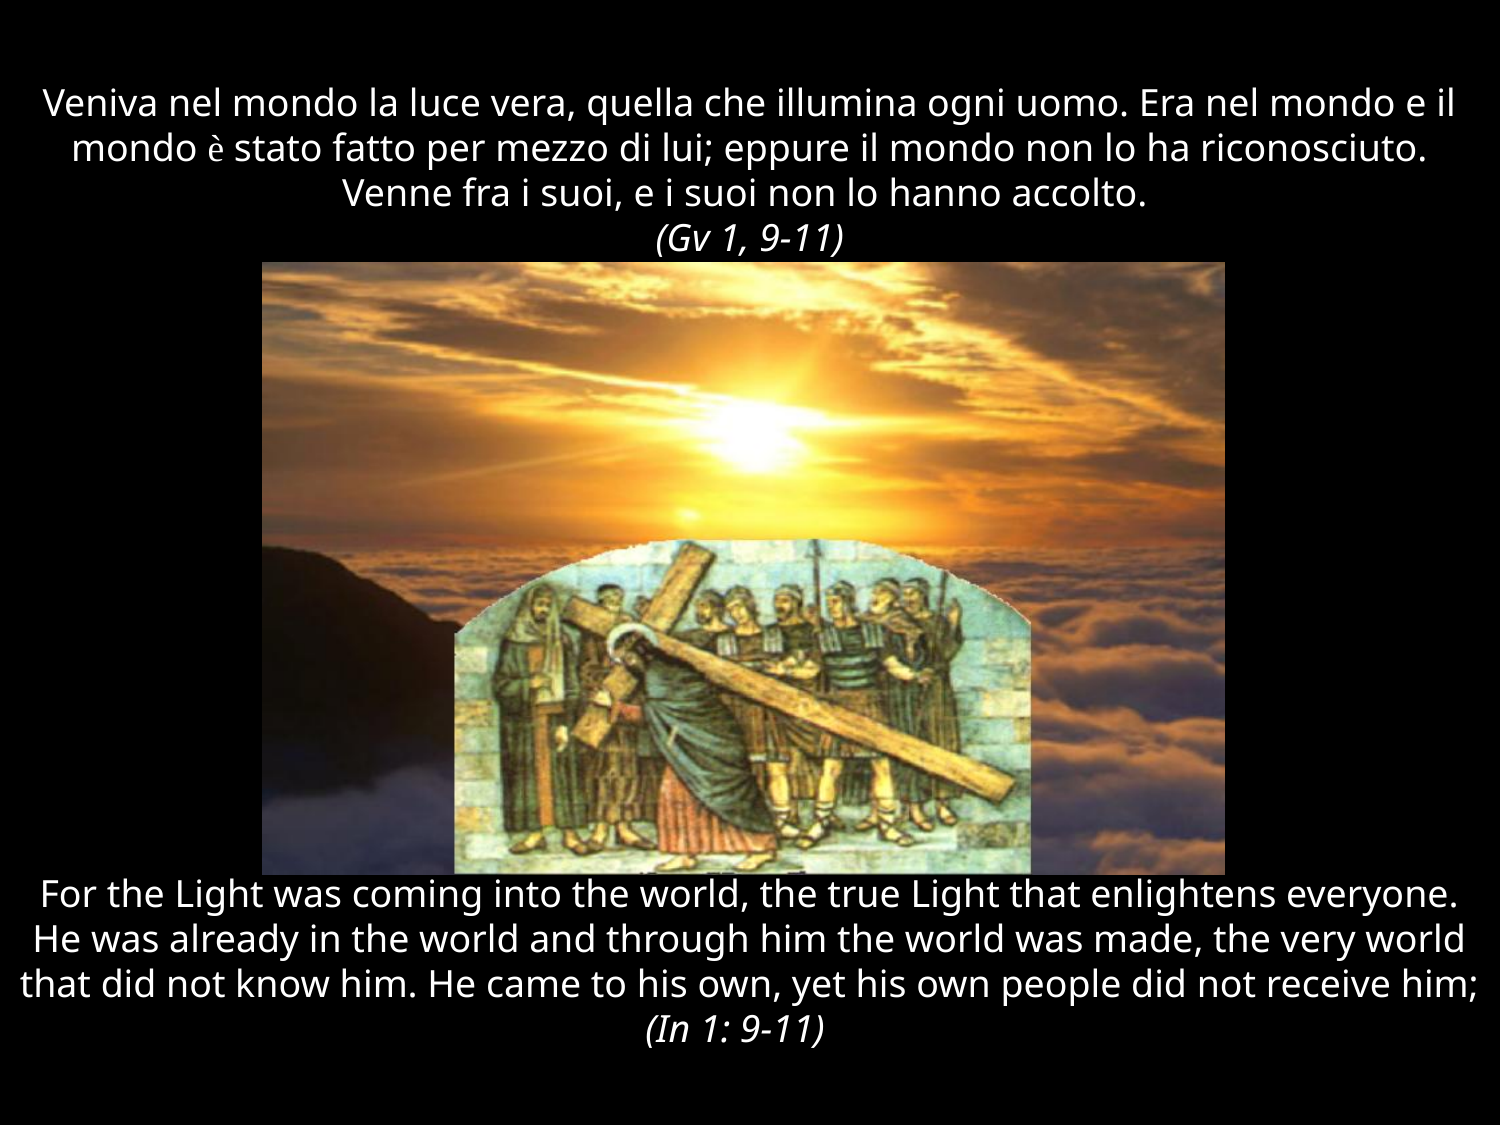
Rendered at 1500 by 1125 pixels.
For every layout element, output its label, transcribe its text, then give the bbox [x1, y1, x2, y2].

title Veniva nel mondo la luce vera, quella che illumina ogni uomo. Era nel mondo e il mondo è stato fatto per mezzo di lui; eppure il mondo non lo ha riconosciuto. Venne fra i suoi, e i suoi non lo hanno accolto. (Gv 1, 9-11) [0, 75, 1500, 263]
text_box For the Light was coming into the world, the true Light that enlightens everyone. He was already in the world and through him the world was made, the very world that did not know him. He came to his own, yet his own people did not receive him; (In 1: 9-11) [0, 862, 1500, 1058]
picture [262, 262, 1225, 875]
